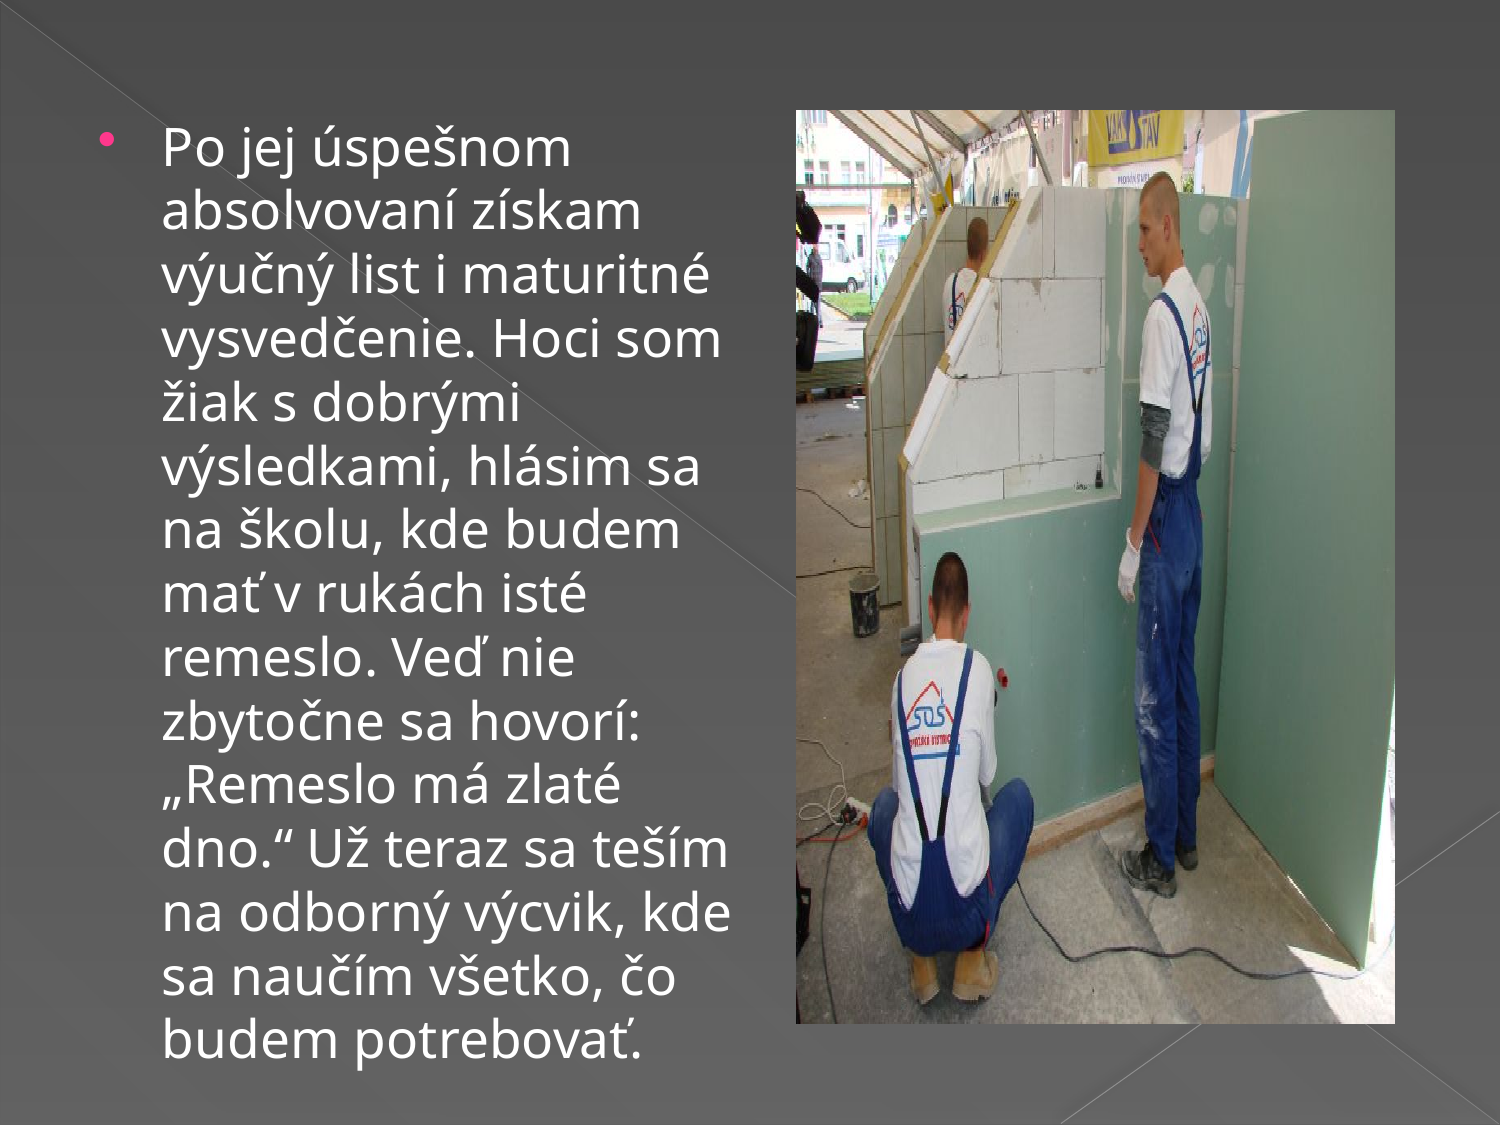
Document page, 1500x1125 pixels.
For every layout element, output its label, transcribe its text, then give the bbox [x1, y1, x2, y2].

picture [796, 109, 1395, 1025]
list Po jej úspešnom absolvovaní získam výučný list i maturitné vysvedčenie. Hoci som žiak s dobrými výsledkami, hlásim sa na školu, kde budem mať v rukách isté remeslo. Veď nie zbytočne sa hovorí: „Remeslo má zlaté dno.“ Už teraz sa teším na odborný výcvik, kde sa naučím všetko, čo budem potrebovať. [75, 105, 762, 1079]
